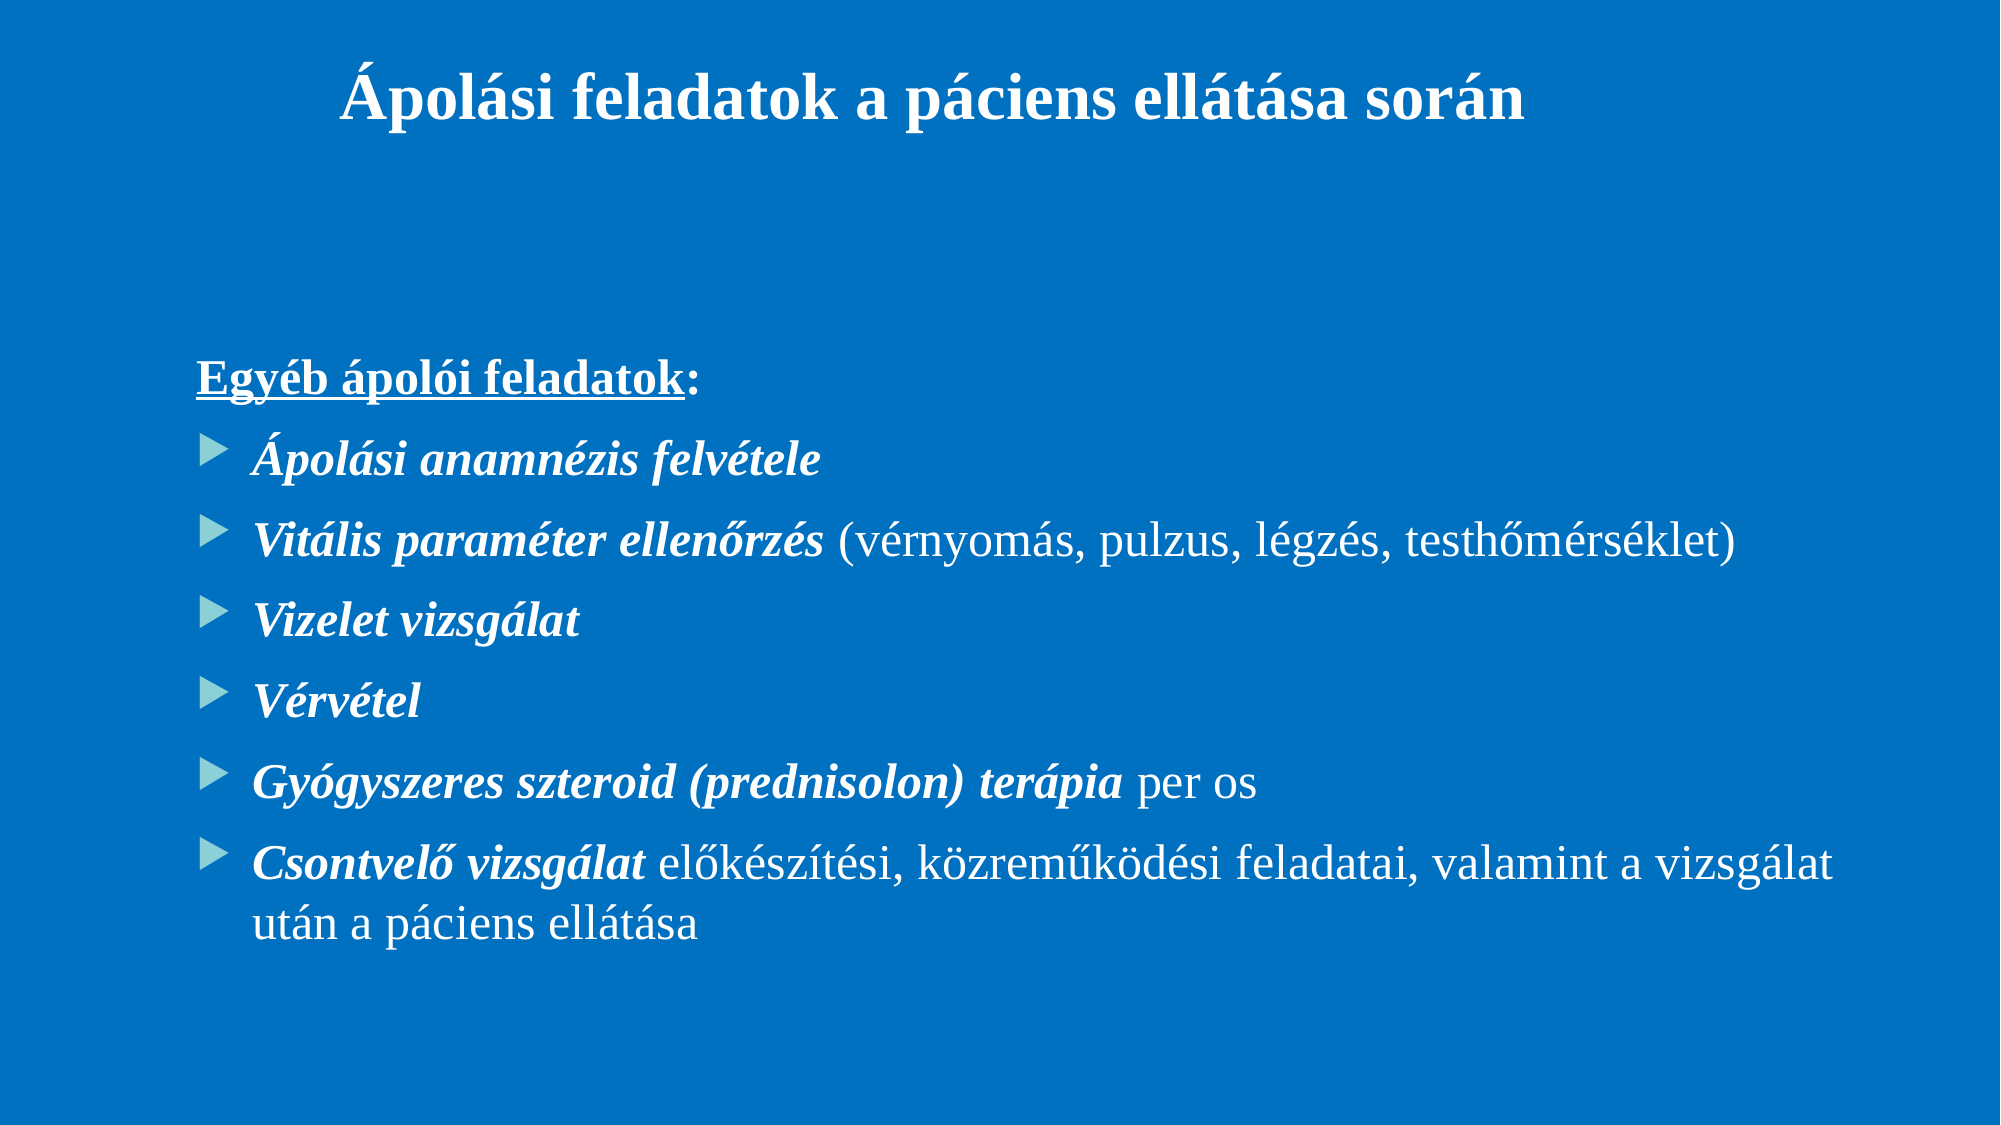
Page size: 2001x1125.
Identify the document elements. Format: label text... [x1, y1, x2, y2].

list Egyéb ápolói feladatok: Ápolási anamnézis felvétele Vitális paraméter ellenőrzés (vérnyomás, pulzus, légzés, testhőmérséklet) Vizelet vizsgálat Vérvétel Gyógyszeres szteroid (prednisolon) terápia per os Csontvelő vizsgálat előkészítési, közreműködési feladatai, valamint a vizsgálat után a páciens ellátása [181, 336, 1867, 1025]
title Ápolási feladatok a páciens ellátása során [324, 45, 1675, 161]
